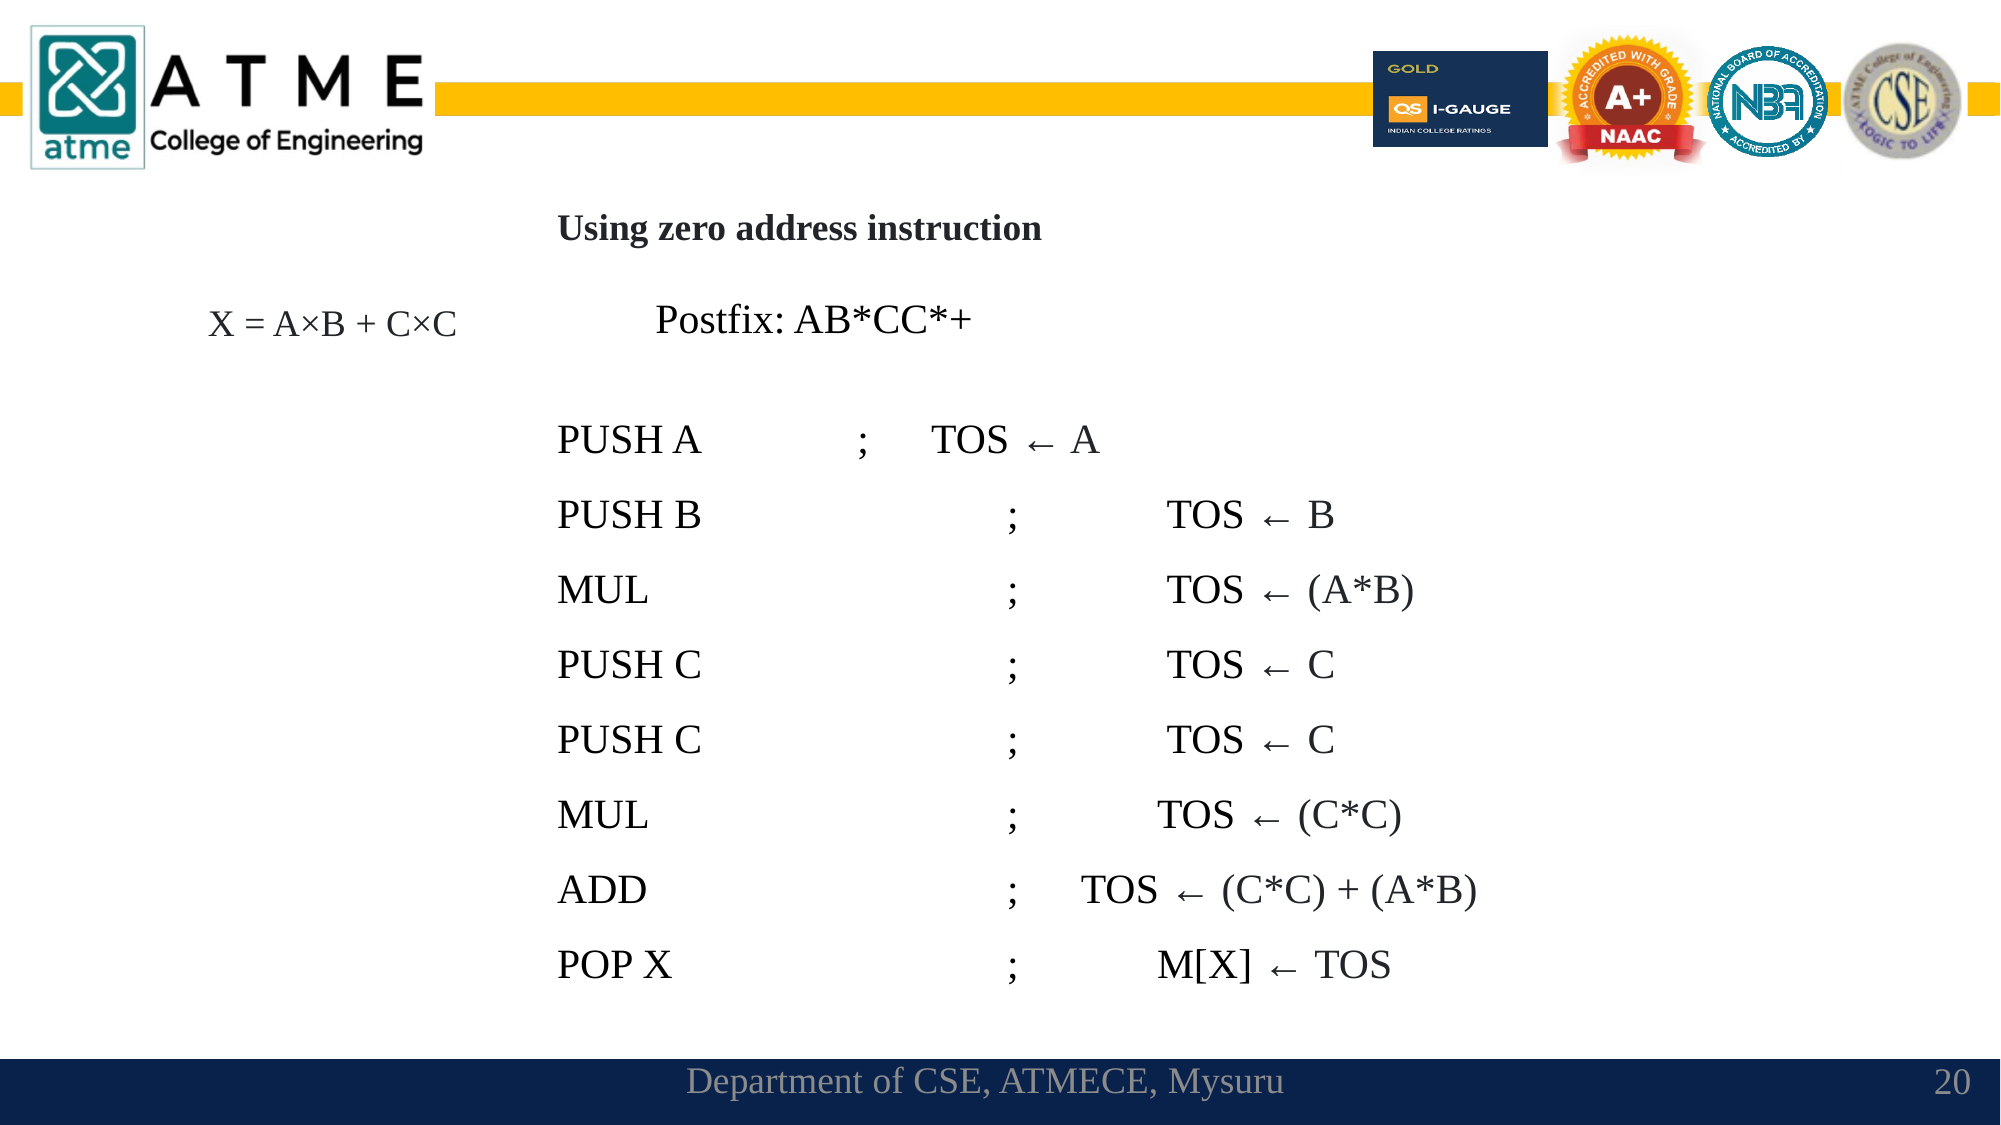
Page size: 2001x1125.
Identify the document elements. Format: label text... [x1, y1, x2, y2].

text_box Postfix: AB*CC*+ [640, 284, 1263, 350]
picture [1840, 26, 1968, 176]
footer Department of CSE, ATMECE, Mysuru [501, 1056, 1470, 1102]
text_box Using zero address instruction [542, 195, 1551, 256]
picture [0, 1059, 2001, 1125]
picture [22, 15, 435, 178]
text_box X = A×B + C×C [193, 291, 520, 352]
text_box PUSH A ; TOS ← A PUSH B ; TOS ← B MUL ; TOS ← (A*B) PUSH C ; TOS ← C PUSH C ; TOS ← C MUL ; TOS ← (C*C) ADD ; TOS ← (C*C) + (A*B) POP X ; M[X] ← TOS [542, 379, 1594, 994]
slide_number 20 [1511, 1057, 1972, 1103]
picture [1373, 20, 1828, 180]
